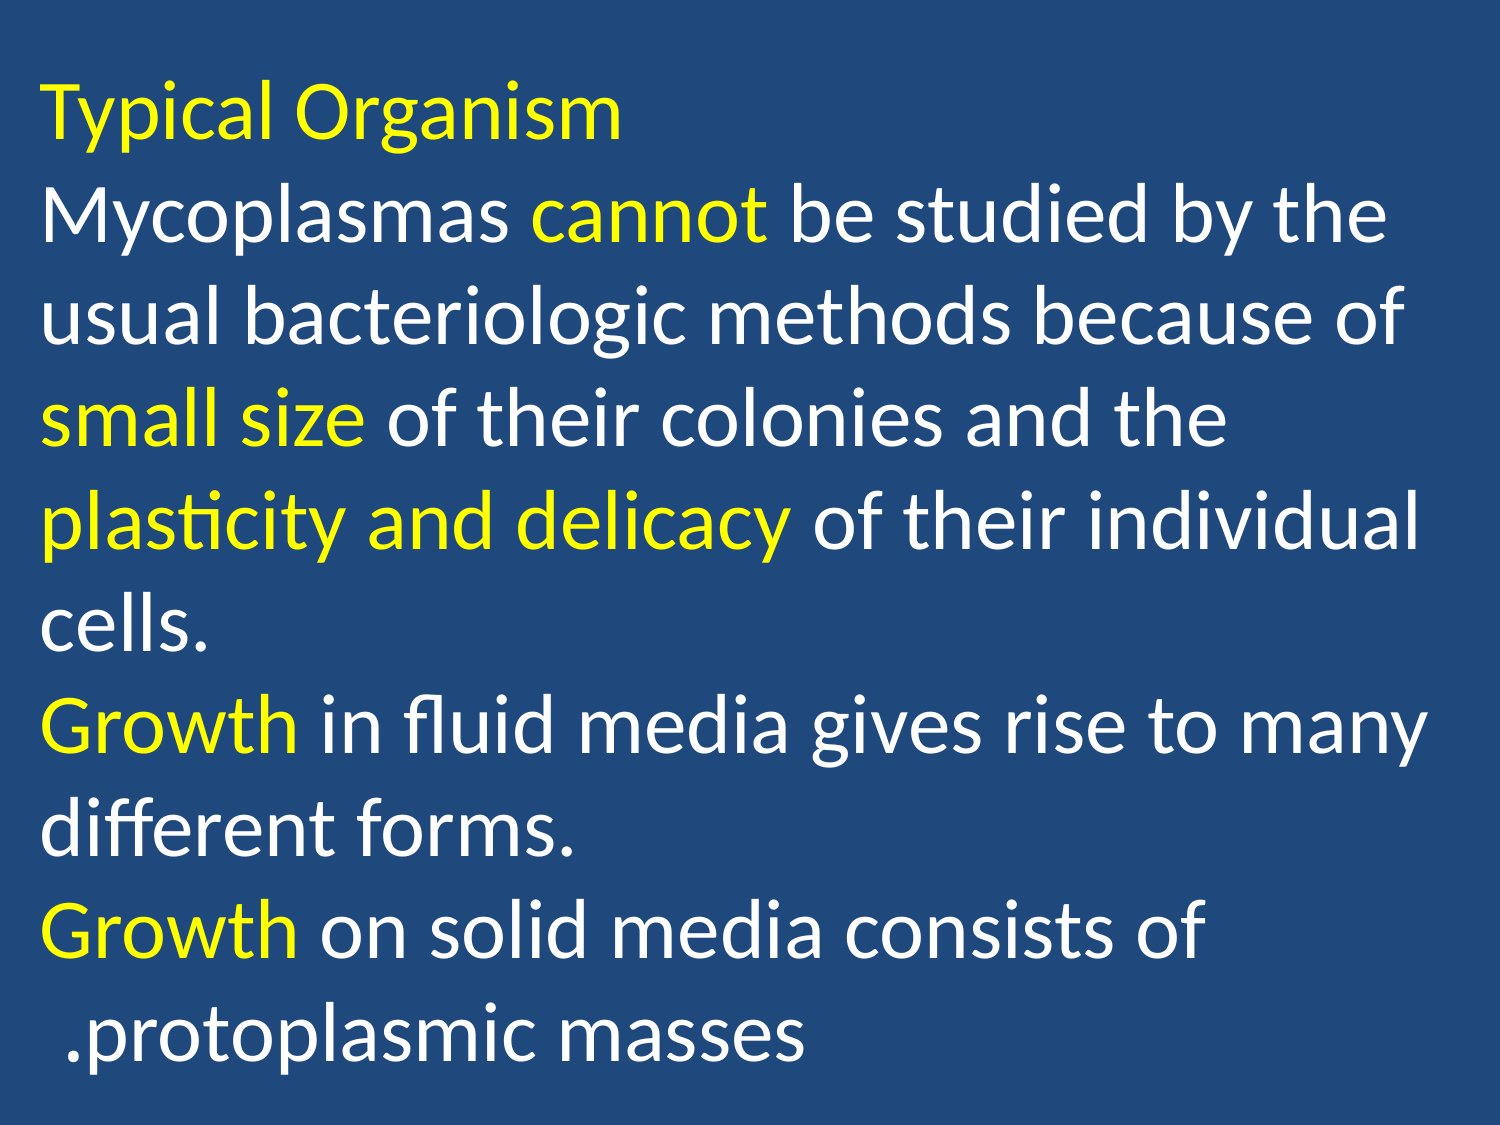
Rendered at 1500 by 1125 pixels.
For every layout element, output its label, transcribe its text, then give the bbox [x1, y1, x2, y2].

title Typical Organism Mycoplasmas cannot be studied by the usual bacteriologic methods because of small size of their colonies and the plasticity and delicacy of their individual cells. Growth in fluid media gives rise to many different forms. Growth on solid media consists of protoplasmic masses. [24, 45, 1488, 1088]
